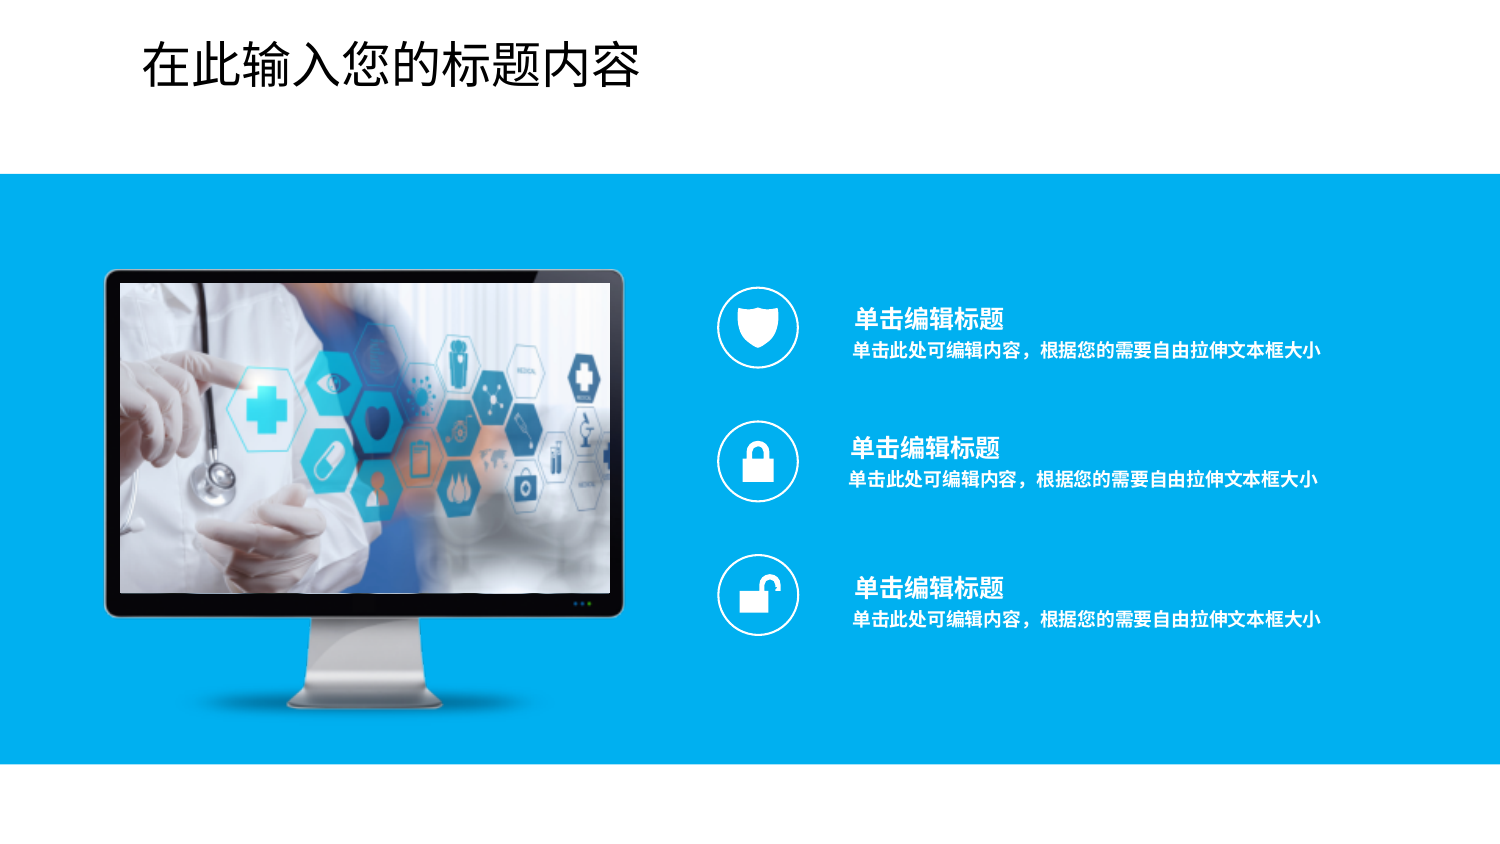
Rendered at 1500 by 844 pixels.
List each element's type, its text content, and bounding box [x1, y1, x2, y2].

text_box [0, 173, 1500, 765]
text_box 在此输入您的标题内容 [125, 26, 740, 102]
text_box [717, 287, 1338, 368]
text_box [717, 421, 1335, 502]
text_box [718, 554, 1338, 636]
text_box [85, 269, 645, 726]
